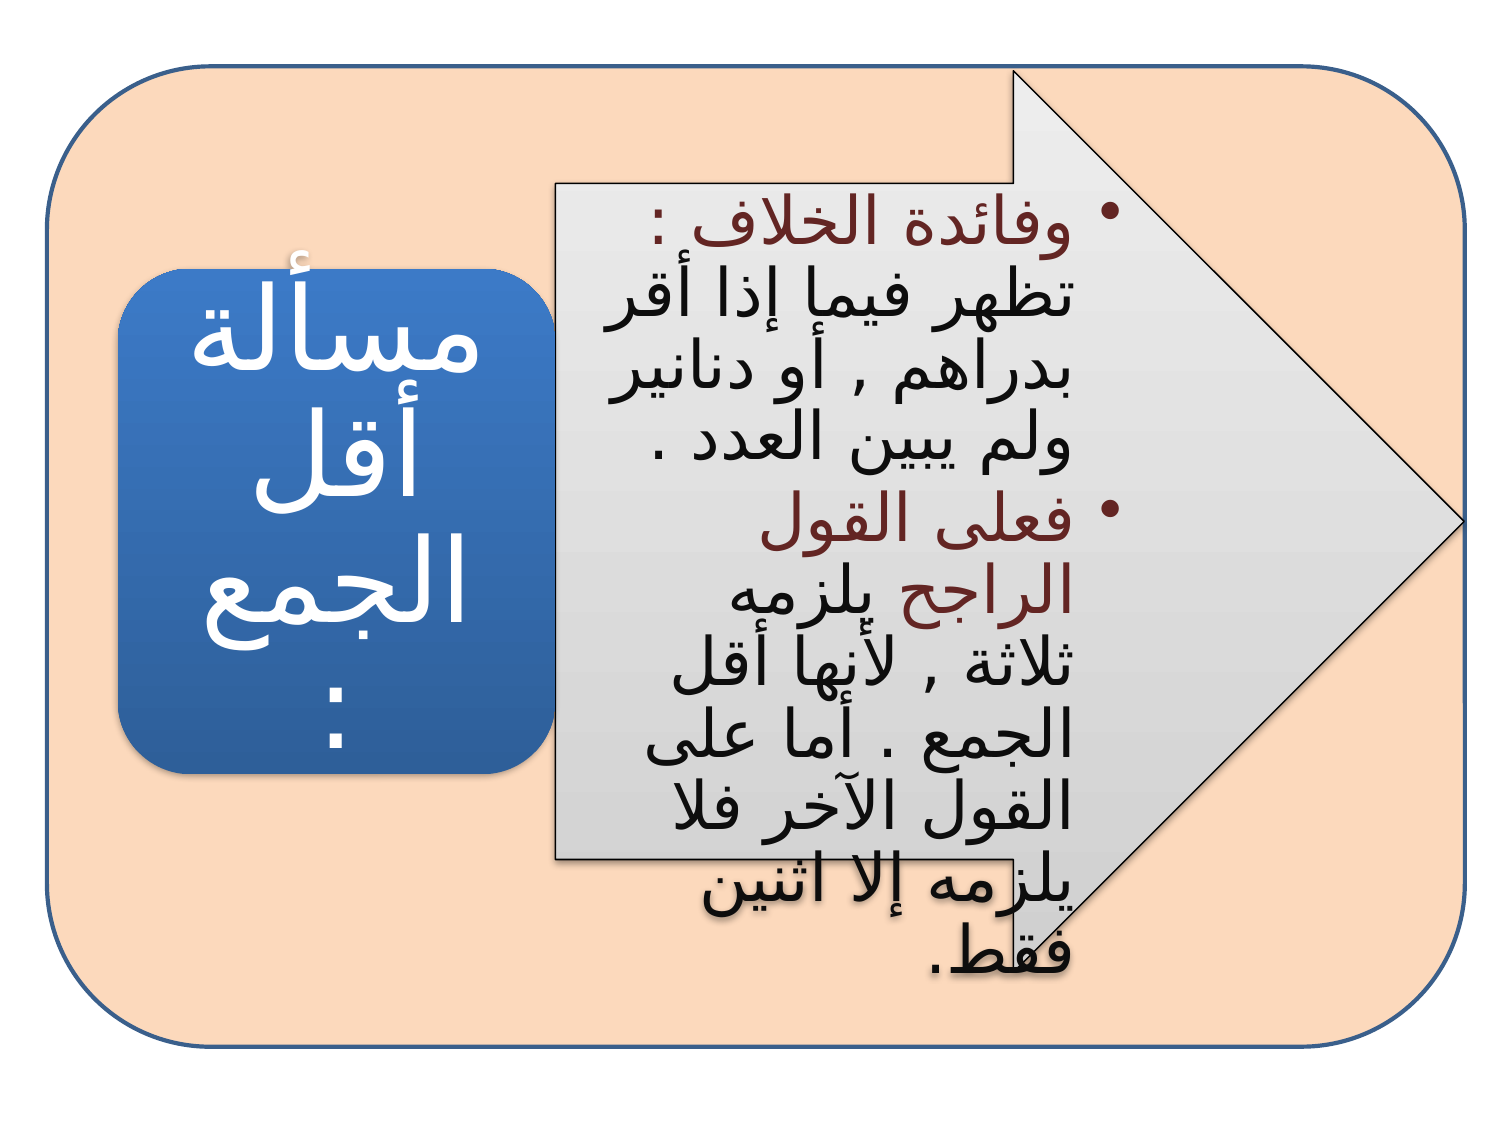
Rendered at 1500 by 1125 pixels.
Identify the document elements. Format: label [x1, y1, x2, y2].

text_box [44, 97, 1435, 1049]
text_box [175, 64, 1337, 68]
text_box [116, 70, 1465, 973]
